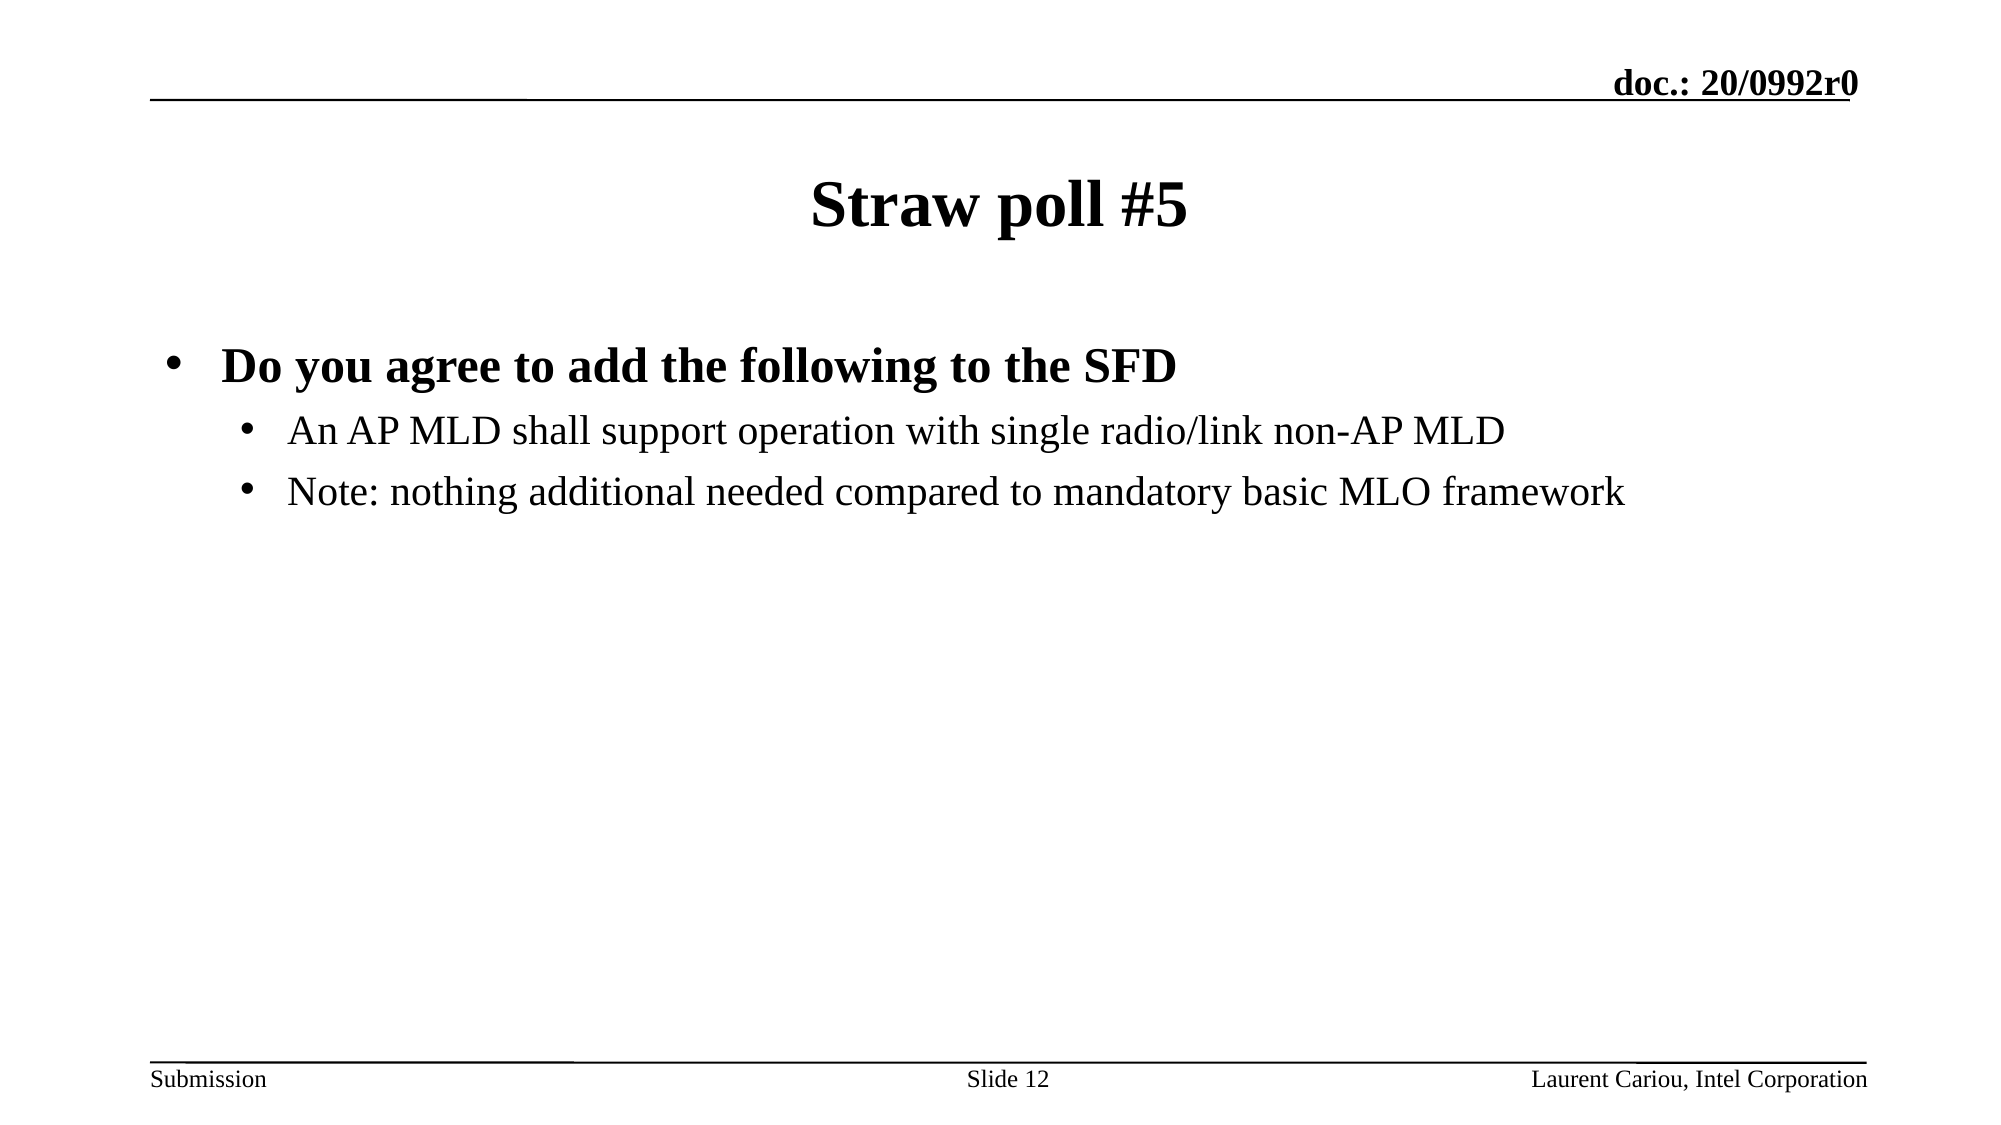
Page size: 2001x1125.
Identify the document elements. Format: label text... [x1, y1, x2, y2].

list Do you agree to add the following to the SFD An AP MLD shall support operation with single radio/link non-AP MLD Note: nothing additional needed compared to mandatory basic MLO framework [149, 324, 1850, 1000]
title Straw poll #5 [149, 112, 1850, 288]
footer Laurent Cariou, Intel Corporation [1171, 1061, 1869, 1093]
slide_number Slide 12 [950, 1061, 1067, 1123]
